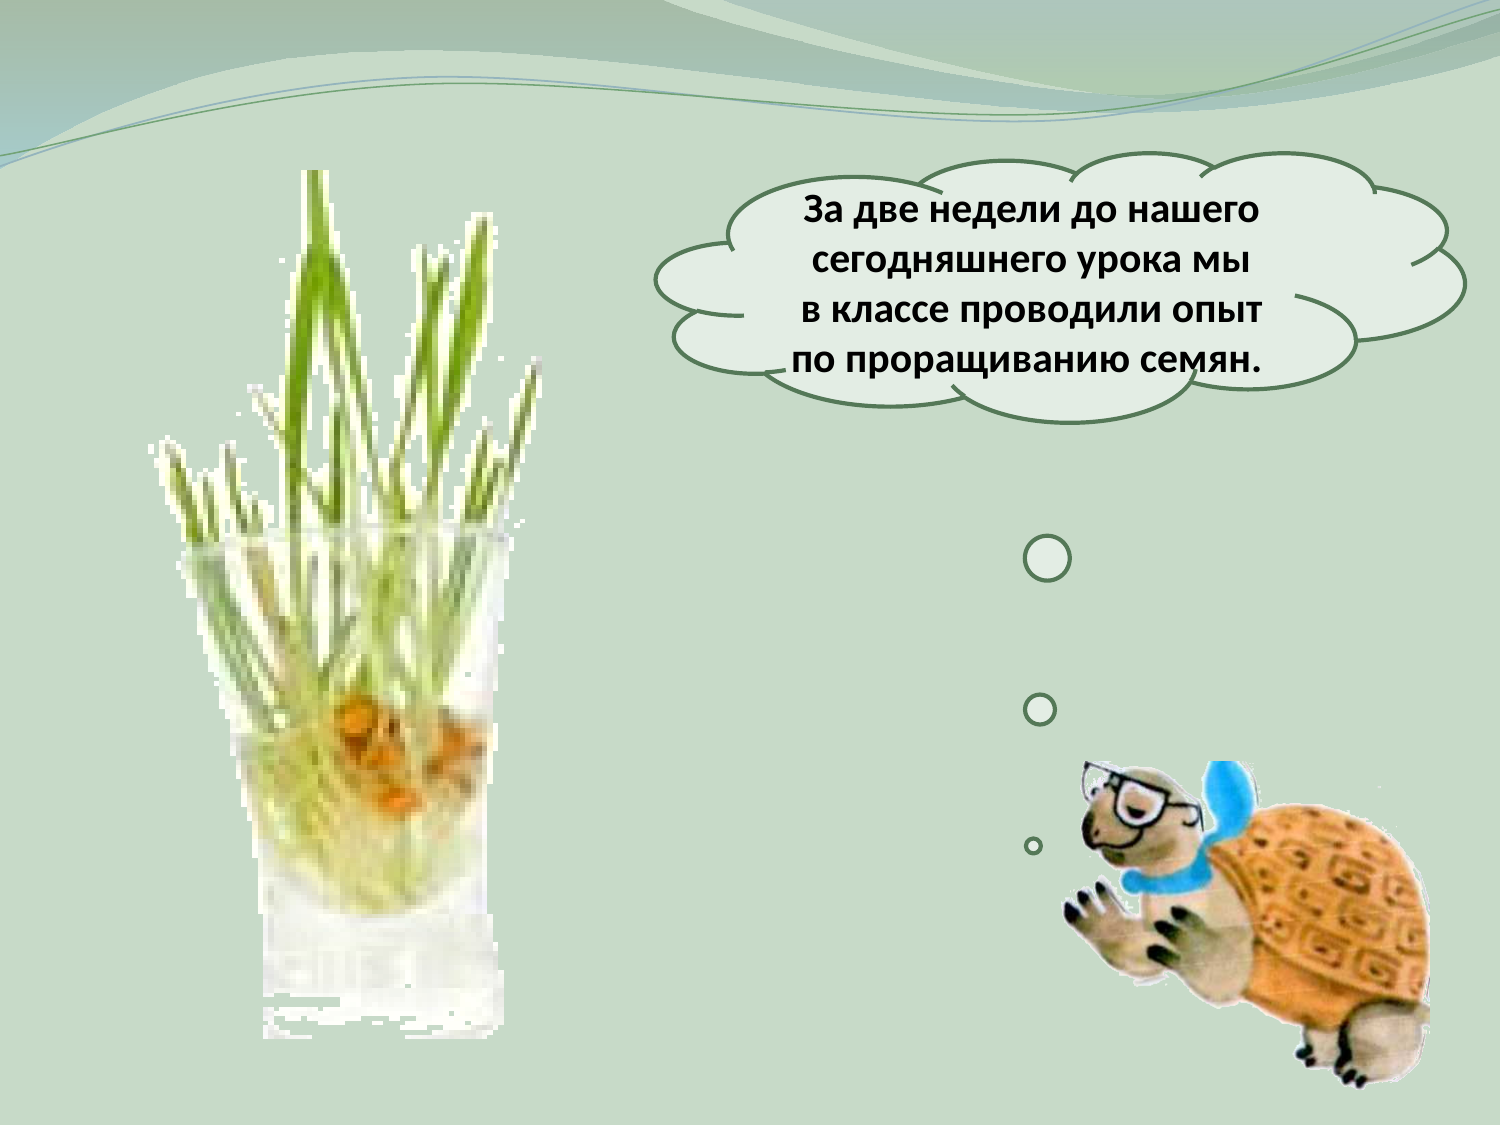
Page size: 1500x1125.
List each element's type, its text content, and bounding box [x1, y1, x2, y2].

text_box За две недели до нашего сегодняшнего урока мы в классе проводили опыт по проращиванию семян. [759, 151, 1468, 425]
text_box За две недели до нашего сегодняшнего урока мы в классе проводили опыт по проращиванию семян. [1022, 533, 1072, 583]
picture [23, 152, 751, 1077]
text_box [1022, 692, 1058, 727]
picture [1054, 761, 1430, 1098]
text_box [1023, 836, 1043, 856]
